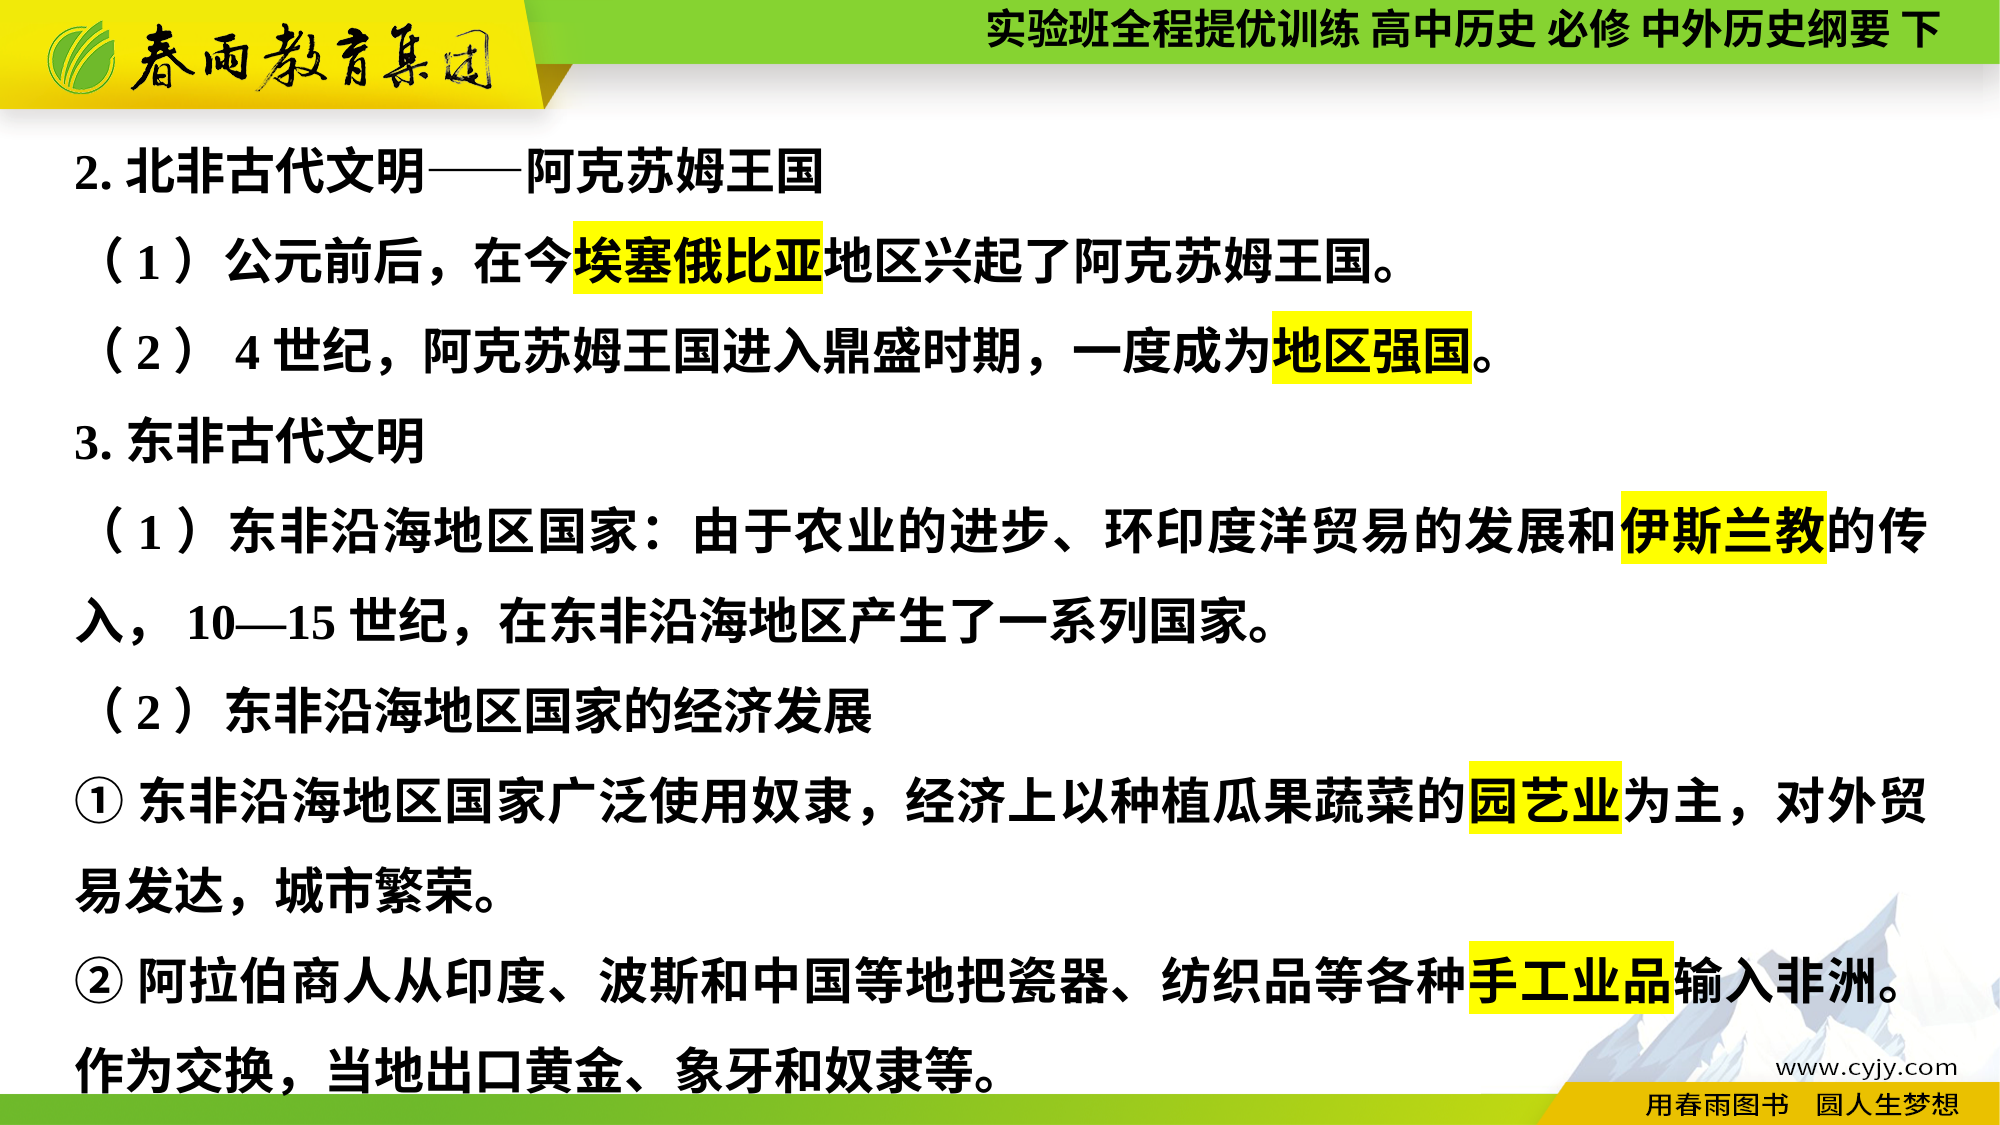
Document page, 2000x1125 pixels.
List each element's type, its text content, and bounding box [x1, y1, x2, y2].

list 2.北非古代文明——阿克苏姆王国 （1）公元前后，在今埃塞俄比亚地区兴起了阿克苏姆王国。 （2）4世纪，阿克苏姆王国进入鼎盛时期，一度成为地区强国。 3.东非古代文明 （1）东非沿海地区国家：由于农业的进步、环印度洋贸易的发展和伊斯兰教的传入，10—15世纪，在东非沿海地区产生了一系列国家。 （2）东非沿海地区国家的经济发展 ①东非沿海地区国家广泛使用奴隶，经济上以种植瓜果蔬菜的园艺业为主，对外贸易发达，城市繁荣。 ②阿拉伯商人从印度、波斯和中国等地把瓷器、纺织品等各种手工业品输入非洲。作为交换，当地出口黄金、象牙和奴隶等。 [59, 101, 1944, 1106]
picture [0, 0, 2000, 1125]
